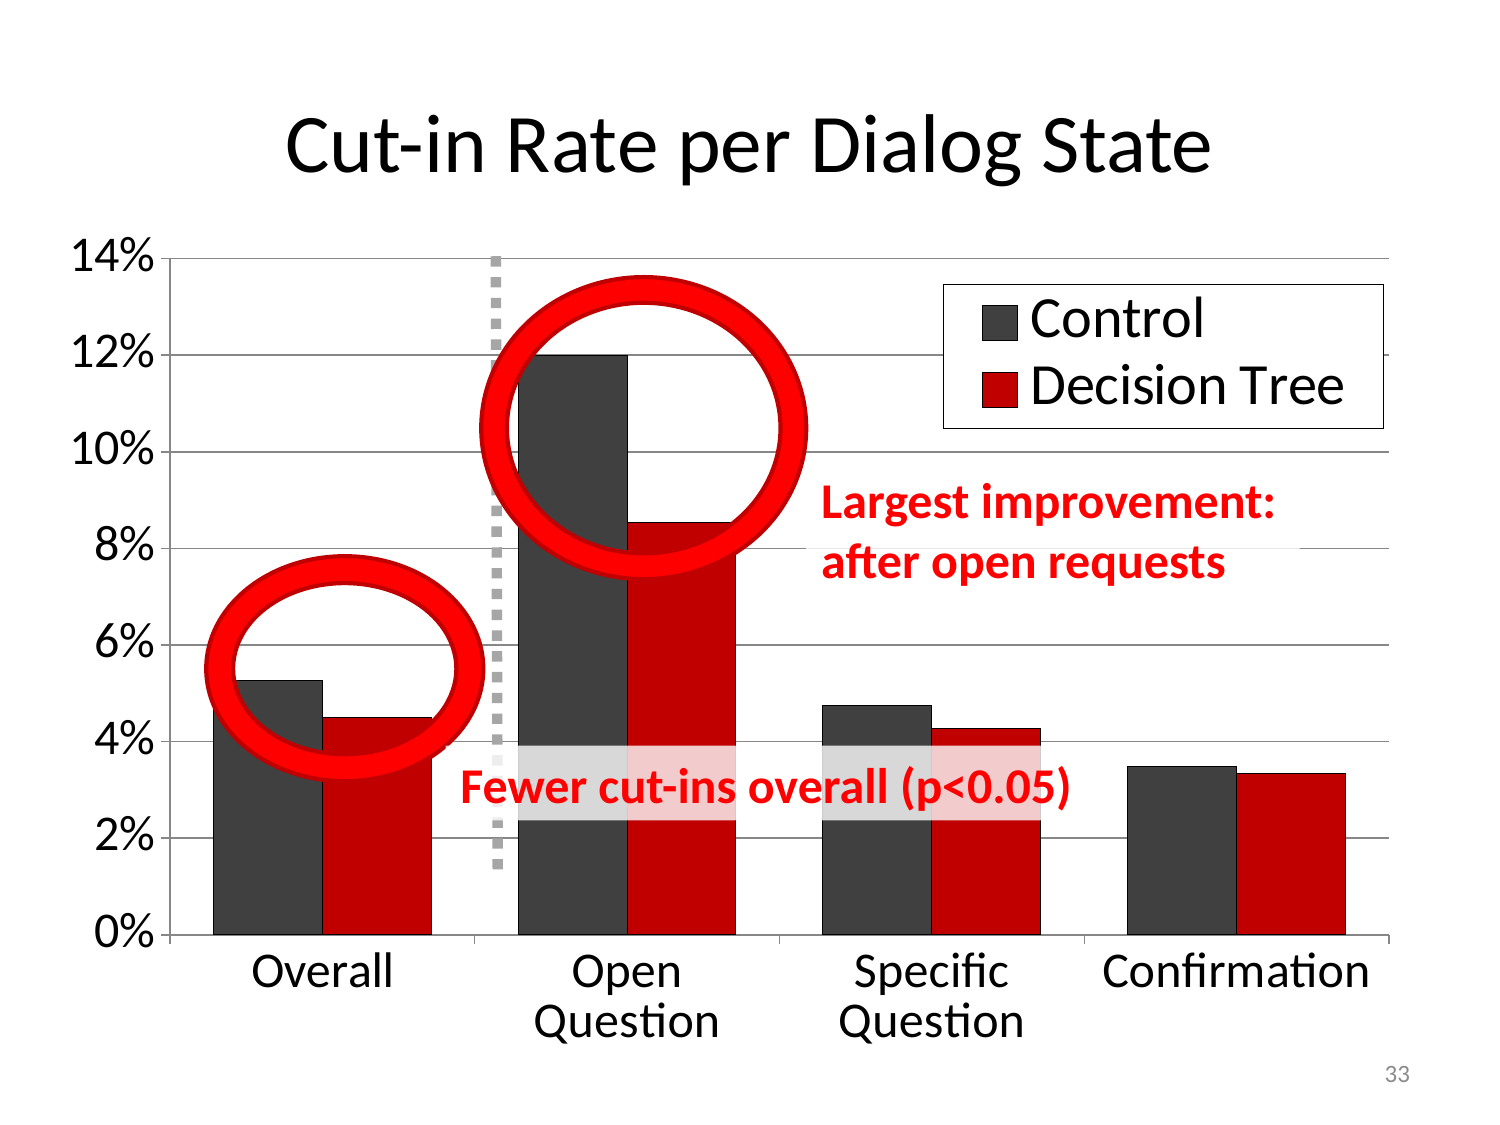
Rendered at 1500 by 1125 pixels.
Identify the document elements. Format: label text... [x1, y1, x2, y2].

title Cut-in Rate per Dialog State [75, 45, 1425, 233]
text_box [187, 563, 806, 567]
slide_number 33 [1074, 1042, 1425, 1103]
chart [41, 216, 1417, 1067]
